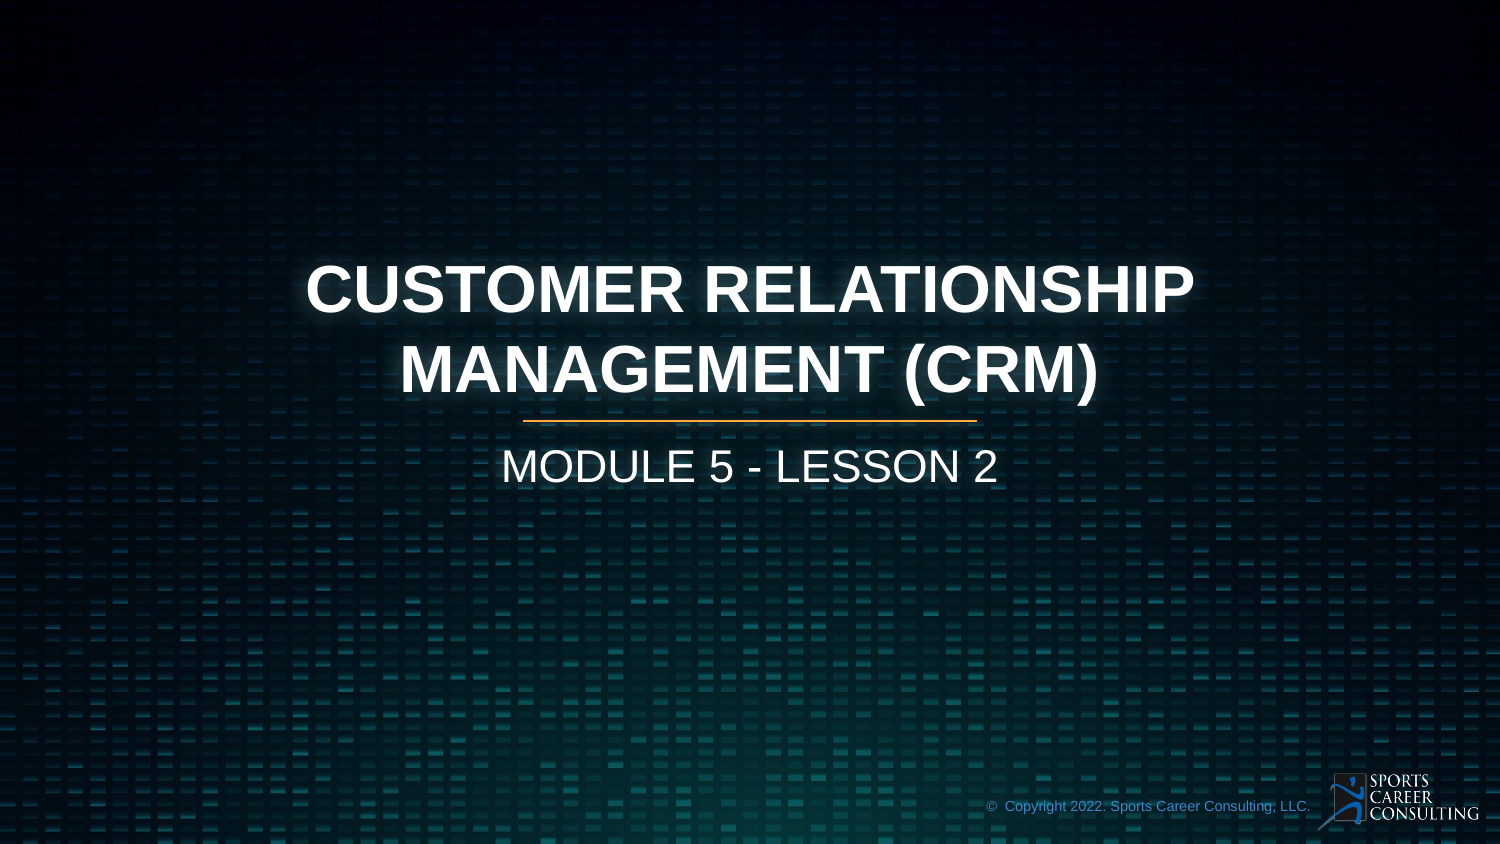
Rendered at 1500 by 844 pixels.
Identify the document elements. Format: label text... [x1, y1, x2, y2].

text_box © Copyright 2022. Sports Career Consulting, LLC. [914, 769, 1326, 832]
picture [0, 0, 1500, 844]
title MODULE 5 - LESSON 2 [482, 430, 1018, 507]
title CUSTOMER RELATIONSHIP MANAGEMENT (CRM) [106, 315, 1394, 421]
